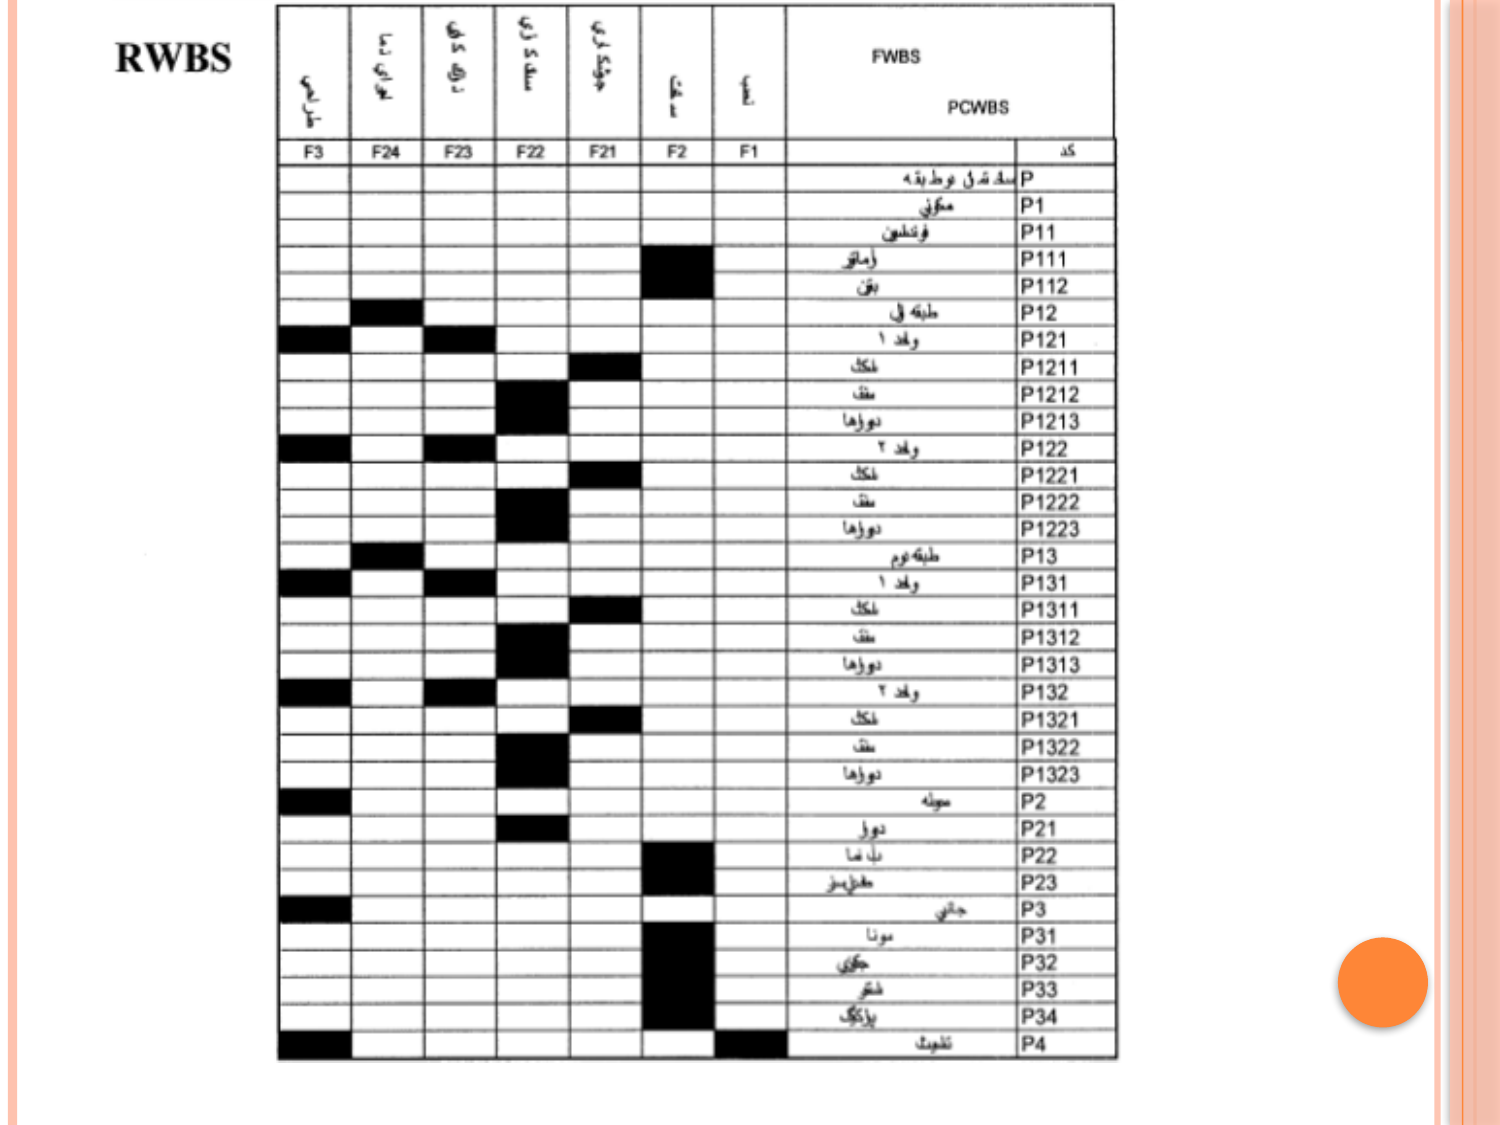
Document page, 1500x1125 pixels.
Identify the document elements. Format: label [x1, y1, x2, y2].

picture [111, 0, 1126, 1063]
